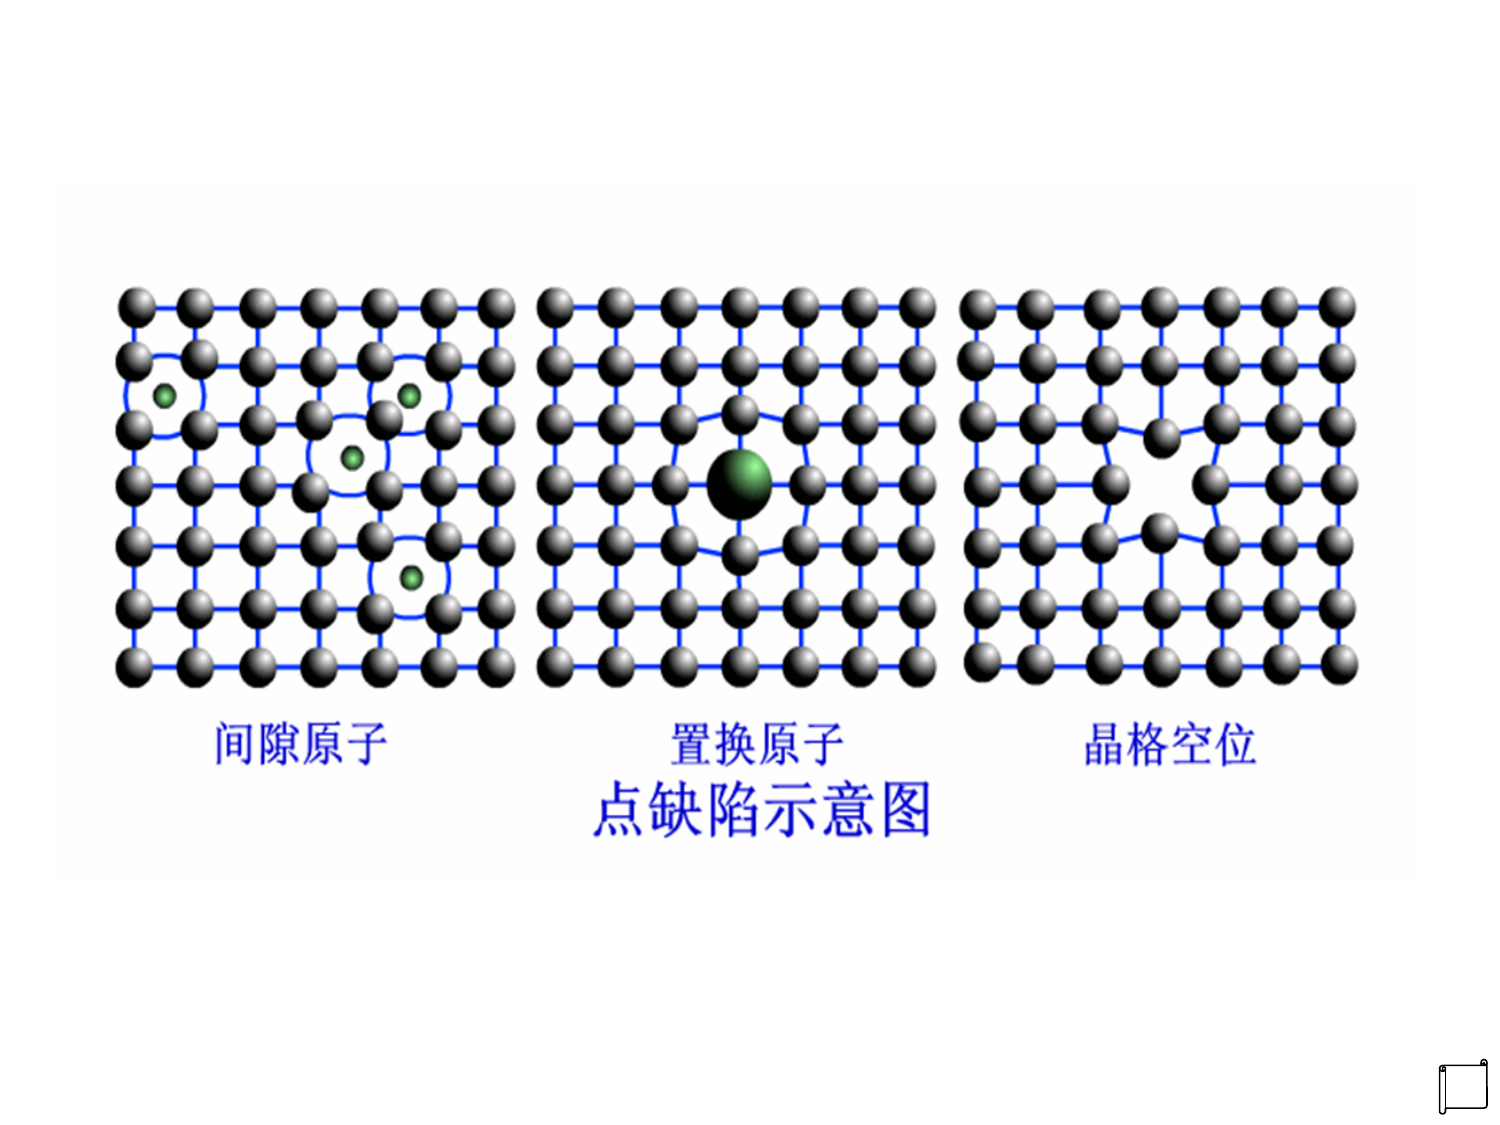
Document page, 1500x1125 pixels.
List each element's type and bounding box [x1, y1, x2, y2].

picture [52, 184, 1416, 882]
text_box [1439, 1059, 1488, 1114]
